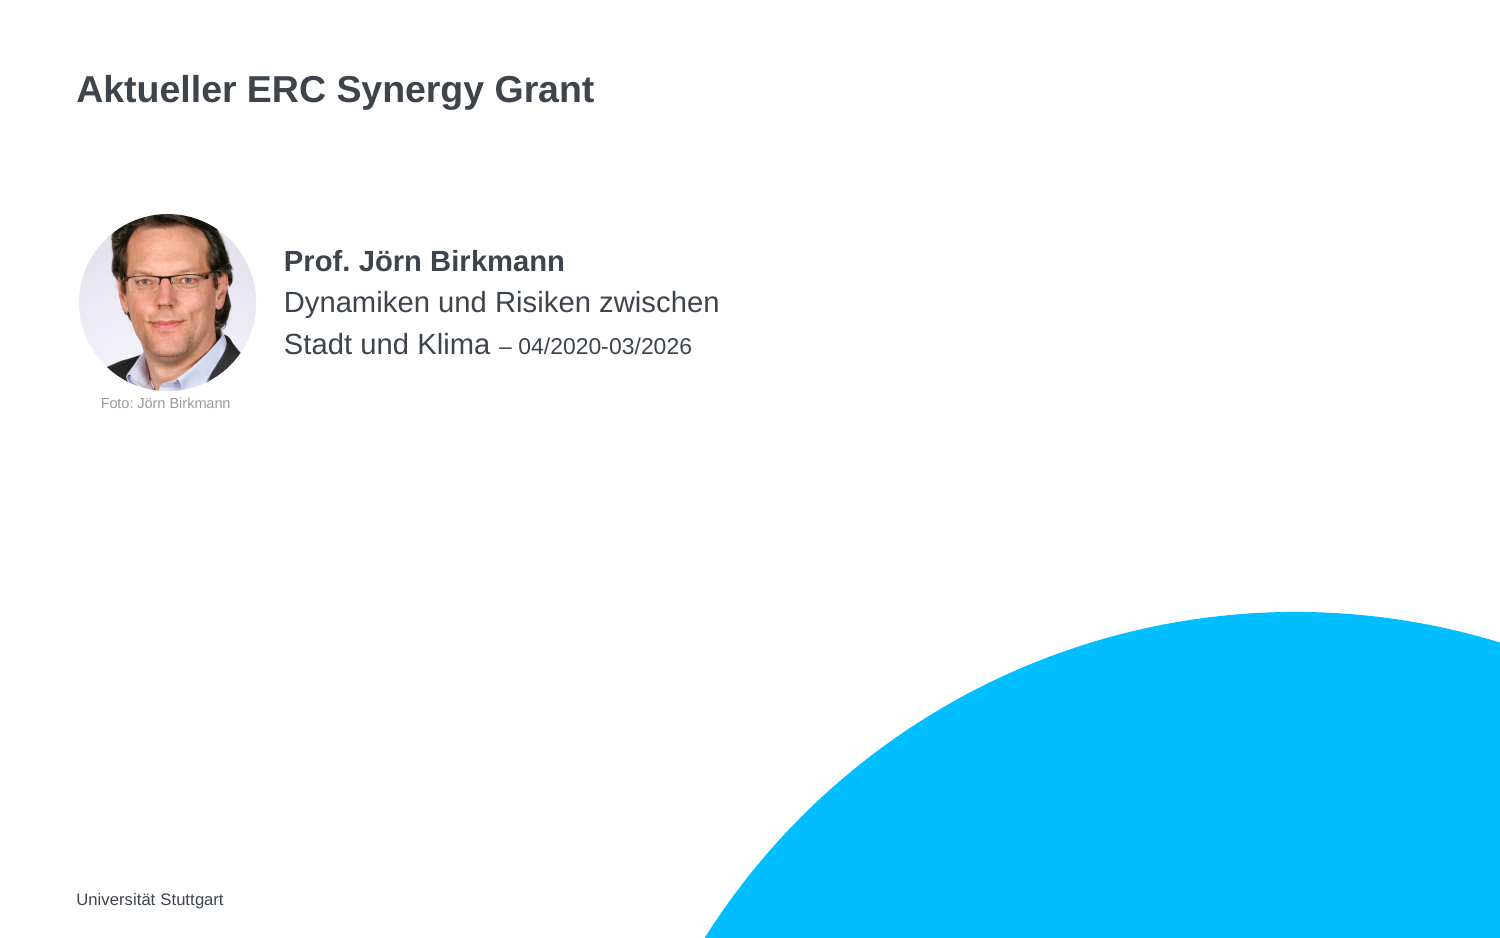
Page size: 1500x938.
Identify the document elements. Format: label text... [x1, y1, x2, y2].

title Aktueller ERC Synergy Grant [76, 64, 1421, 111]
list Prof. Jörn Birkmann Dynamiken und Risiken zwischen Stadt und Klima – 04/2020-03/2026 [284, 234, 727, 370]
picture [79, 213, 257, 392]
footer Universität Stuttgart [76, 888, 1072, 910]
text_box [703, 610, 1500, 938]
text_box Foto: Jörn Birkmann [84, 393, 251, 414]
